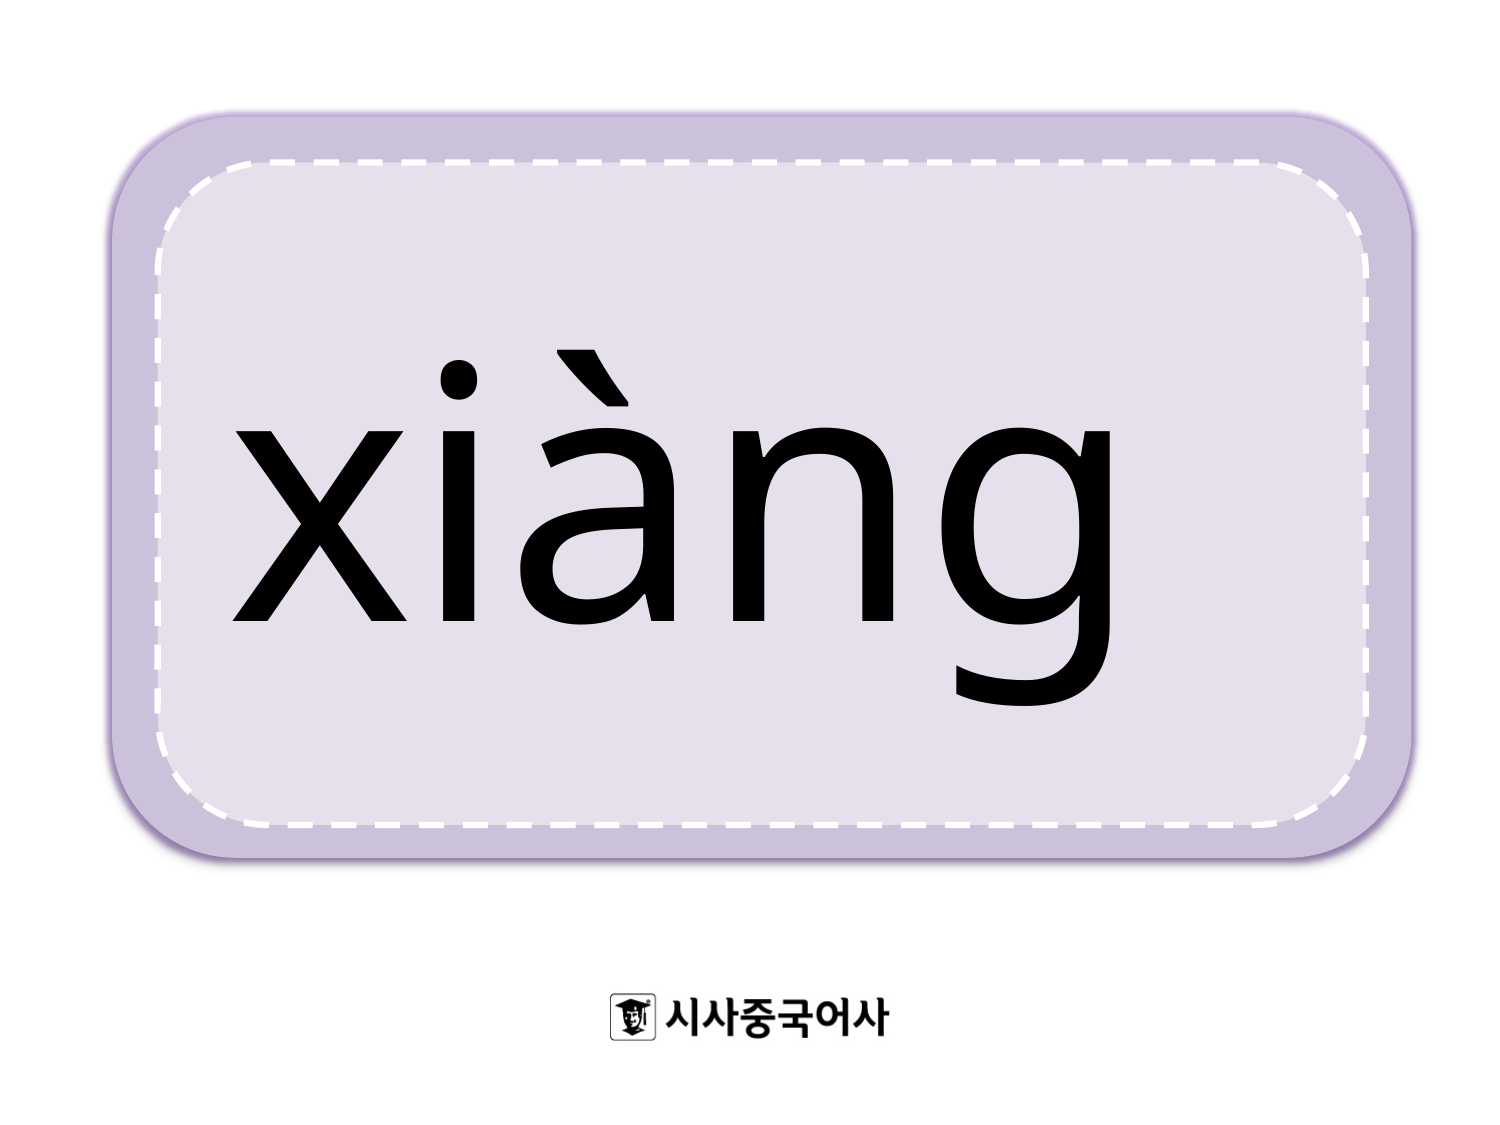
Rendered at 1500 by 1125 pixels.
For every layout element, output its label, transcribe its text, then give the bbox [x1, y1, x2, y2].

picture [602, 987, 898, 1047]
text_box xiàng [171, 148, 1380, 811]
